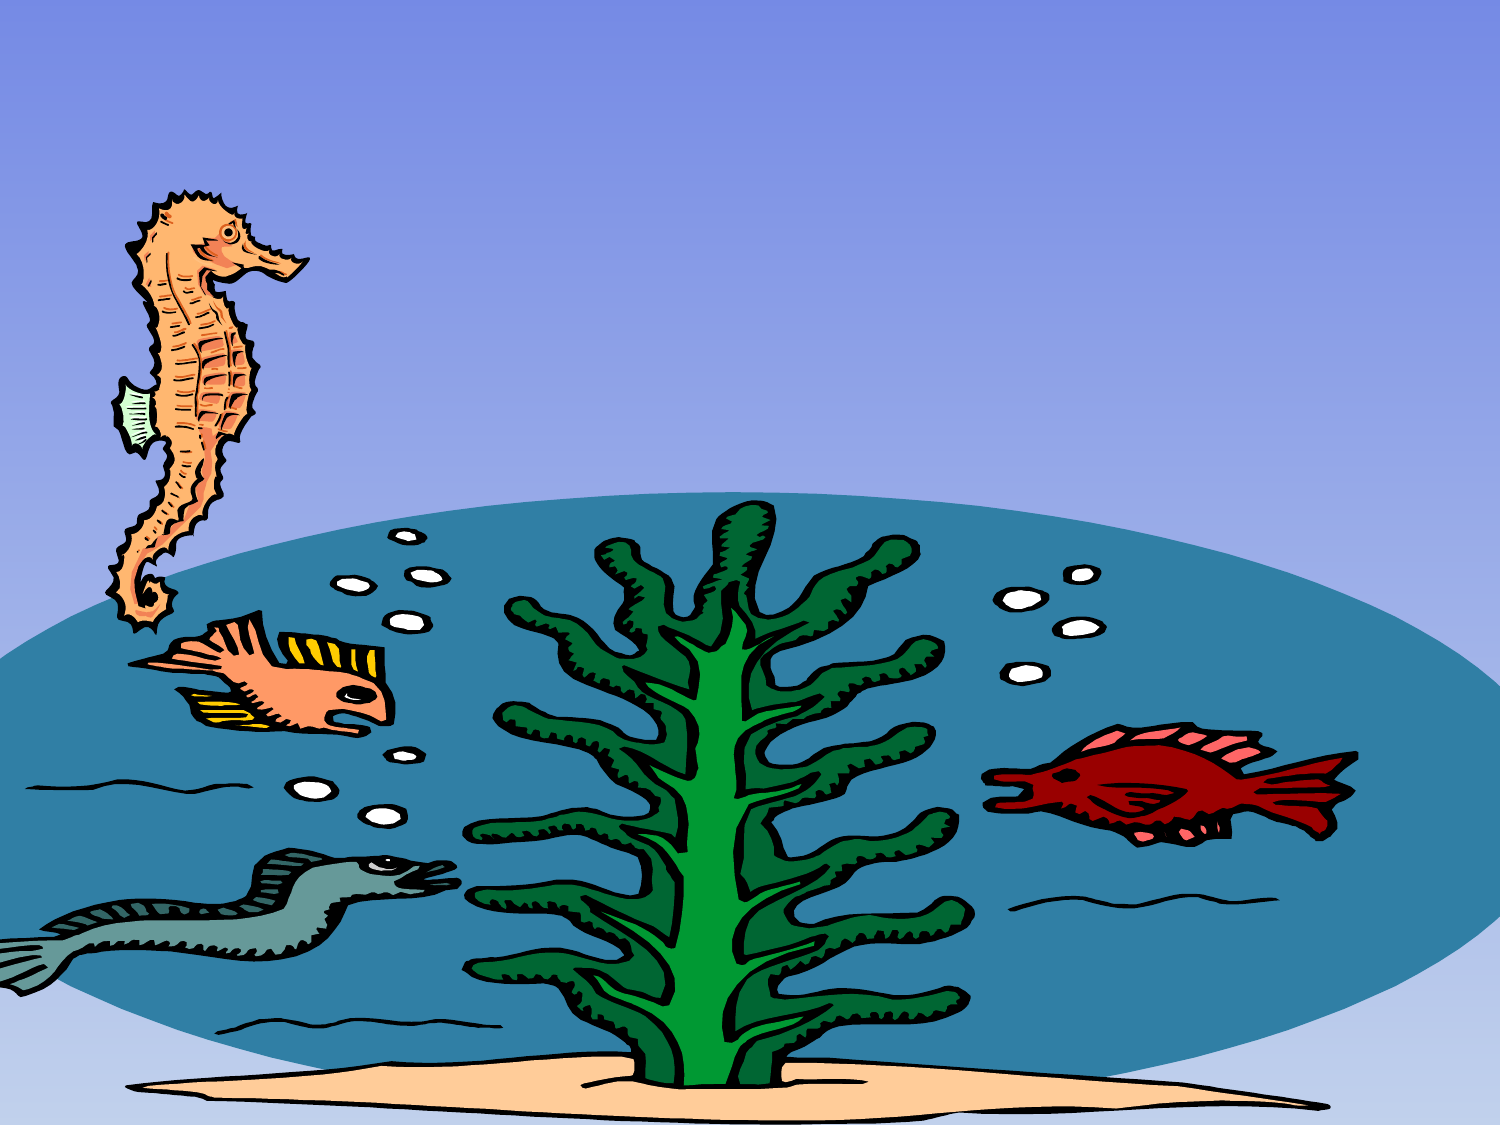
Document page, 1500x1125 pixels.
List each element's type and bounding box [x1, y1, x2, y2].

picture [0, 187, 1500, 1125]
